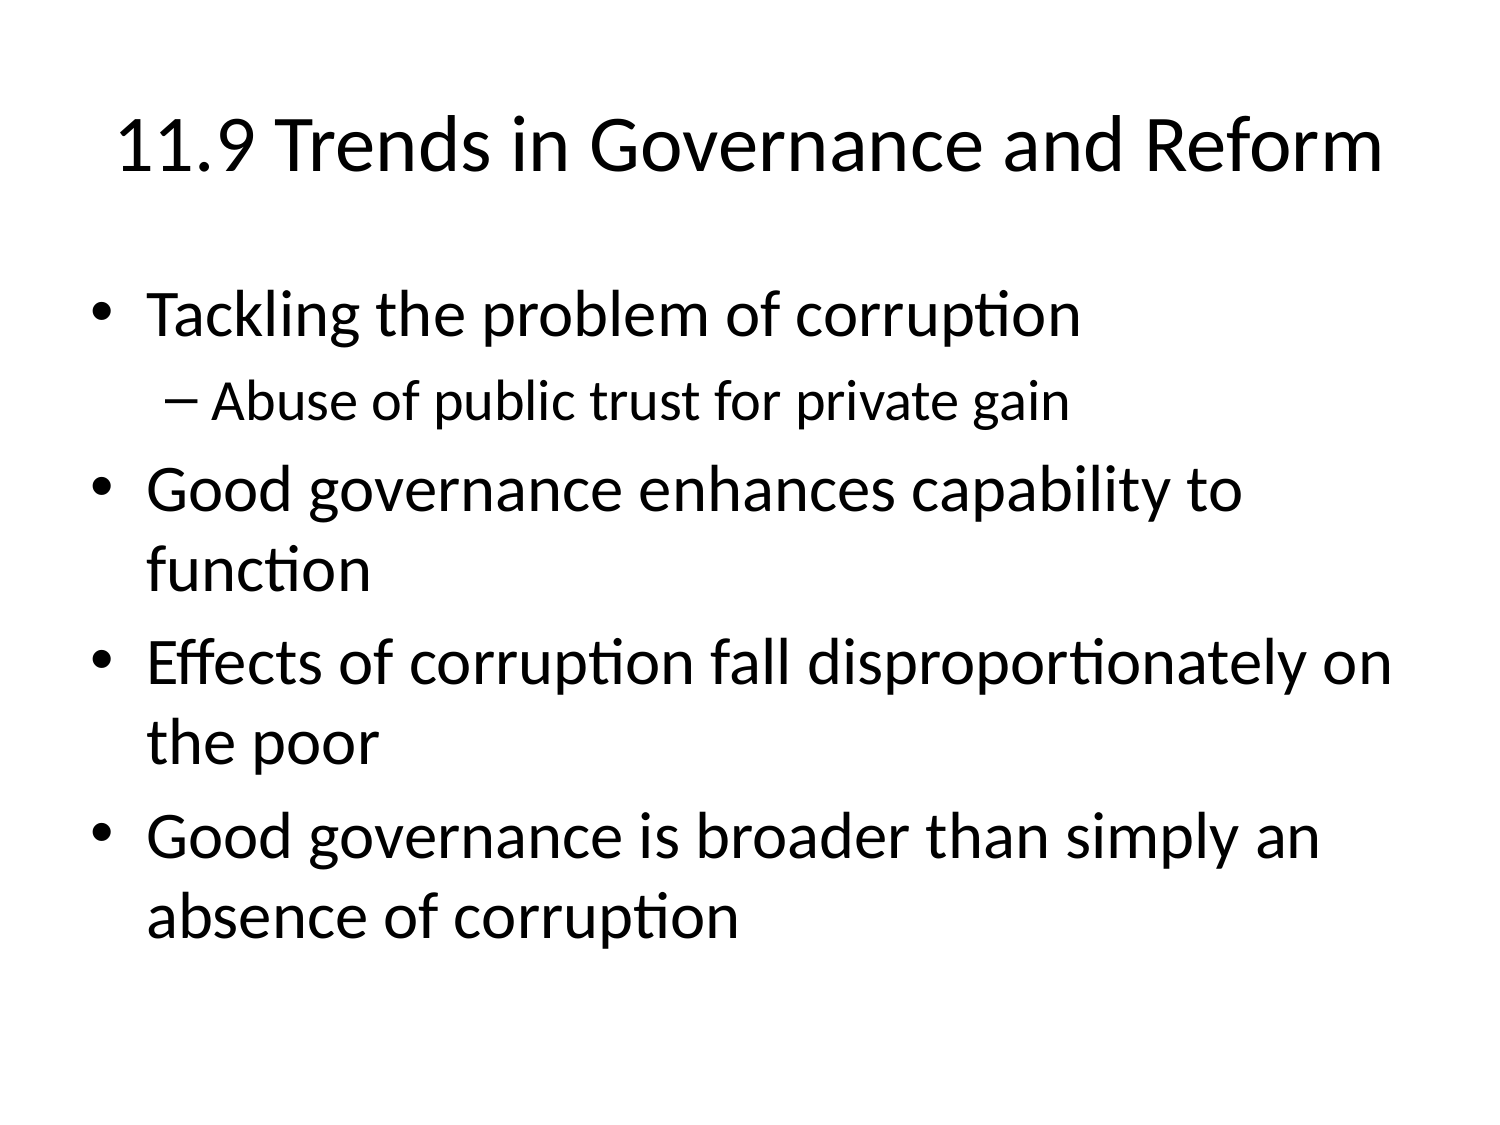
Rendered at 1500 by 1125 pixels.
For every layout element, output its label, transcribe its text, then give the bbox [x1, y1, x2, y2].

list Tackling the problem of corruption Abuse of public trust for private gain Good governance enhances capability to function Effects of corruption fall disproportionately on the poor Good governance is broader than simply an absence of corruption [75, 262, 1425, 1005]
title 11.9 Trends in Governance and Reform [75, 45, 1425, 233]
